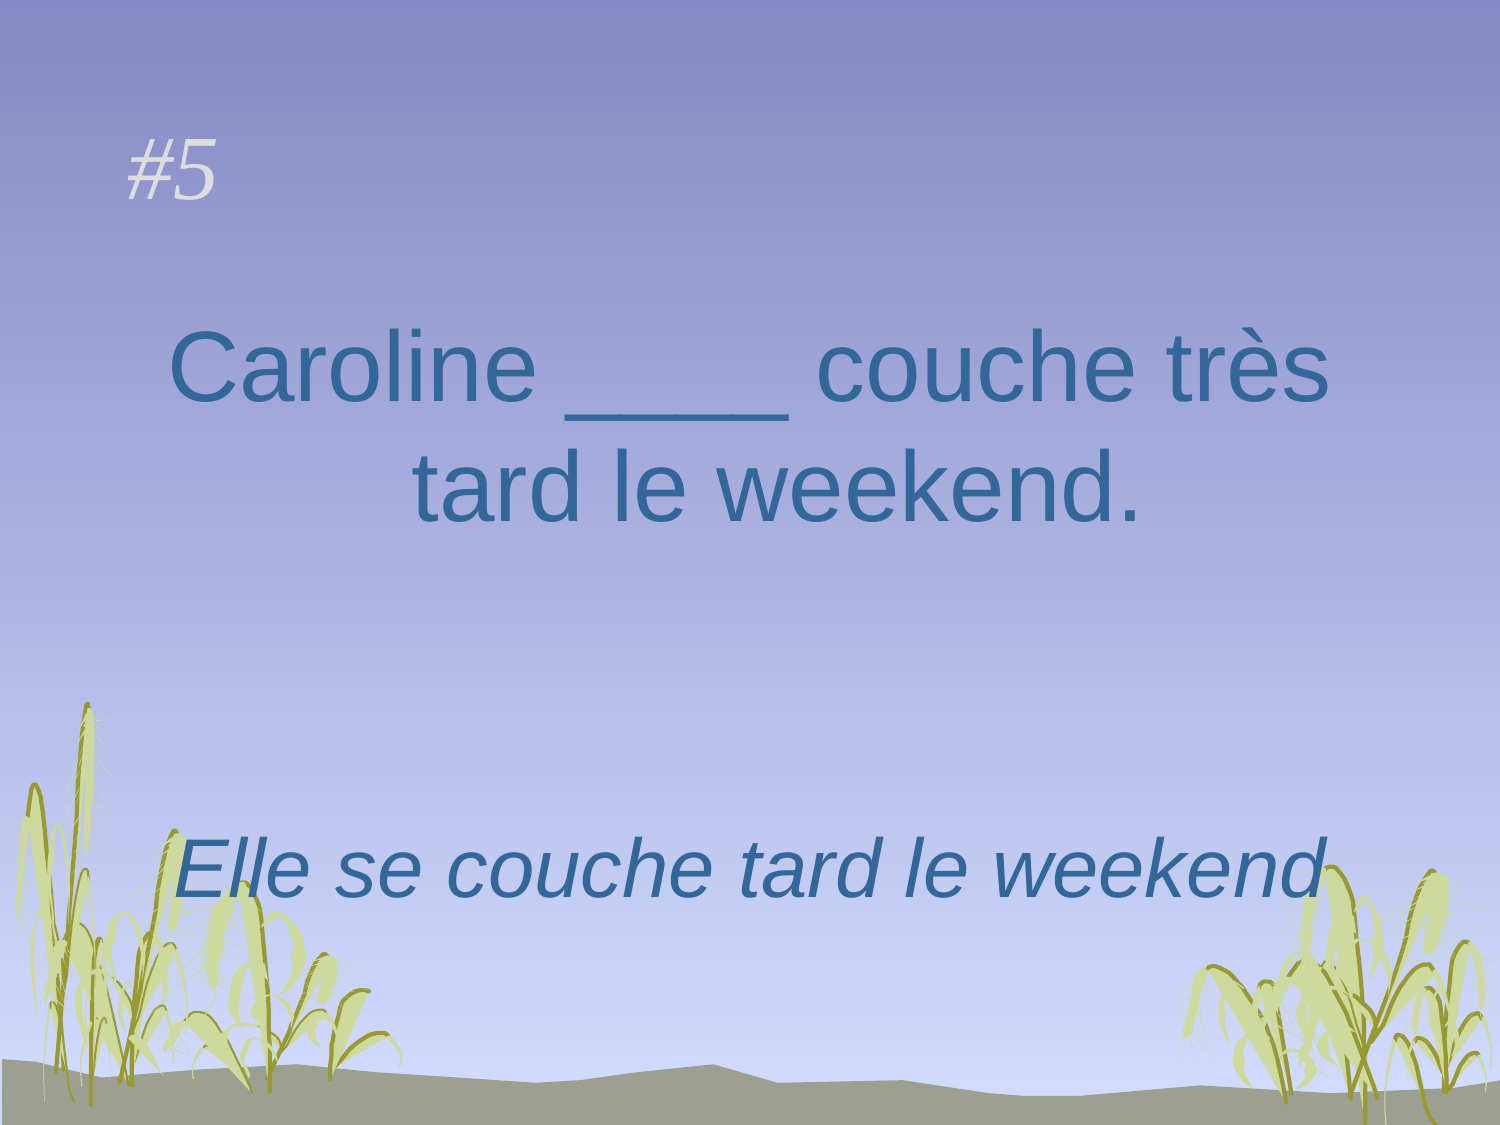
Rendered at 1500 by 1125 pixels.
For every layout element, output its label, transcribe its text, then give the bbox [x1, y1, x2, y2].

list Caroline ____ couche très tard le weekend. Elle se couche tard le weekend [112, 293, 1388, 969]
title #5 [112, 68, 1388, 257]
